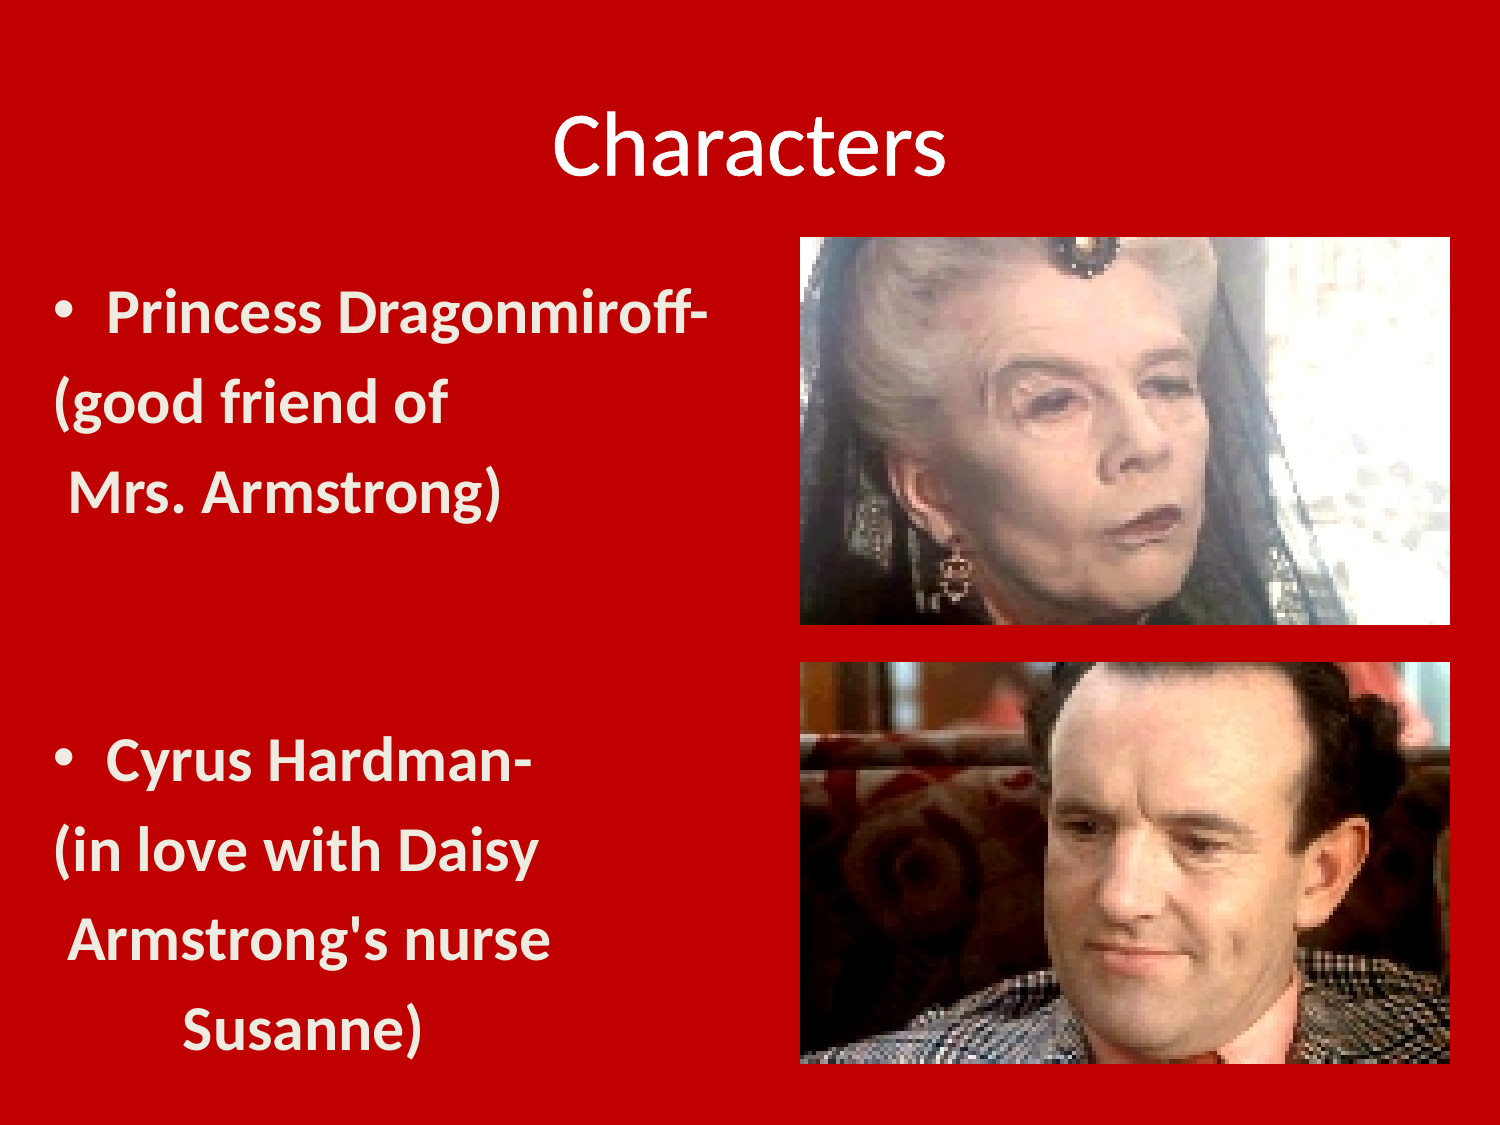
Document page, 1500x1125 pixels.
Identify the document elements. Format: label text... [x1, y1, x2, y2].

title Characters [75, 45, 1425, 233]
list Princess Dragonmiroff- (good friend of Mrs. Armstrong) Cyrus Hardman- (in love with Daisy Armstrong's nurse Susanne) [37, 262, 1425, 1075]
picture [799, 237, 1451, 626]
picture [799, 662, 1451, 1064]
